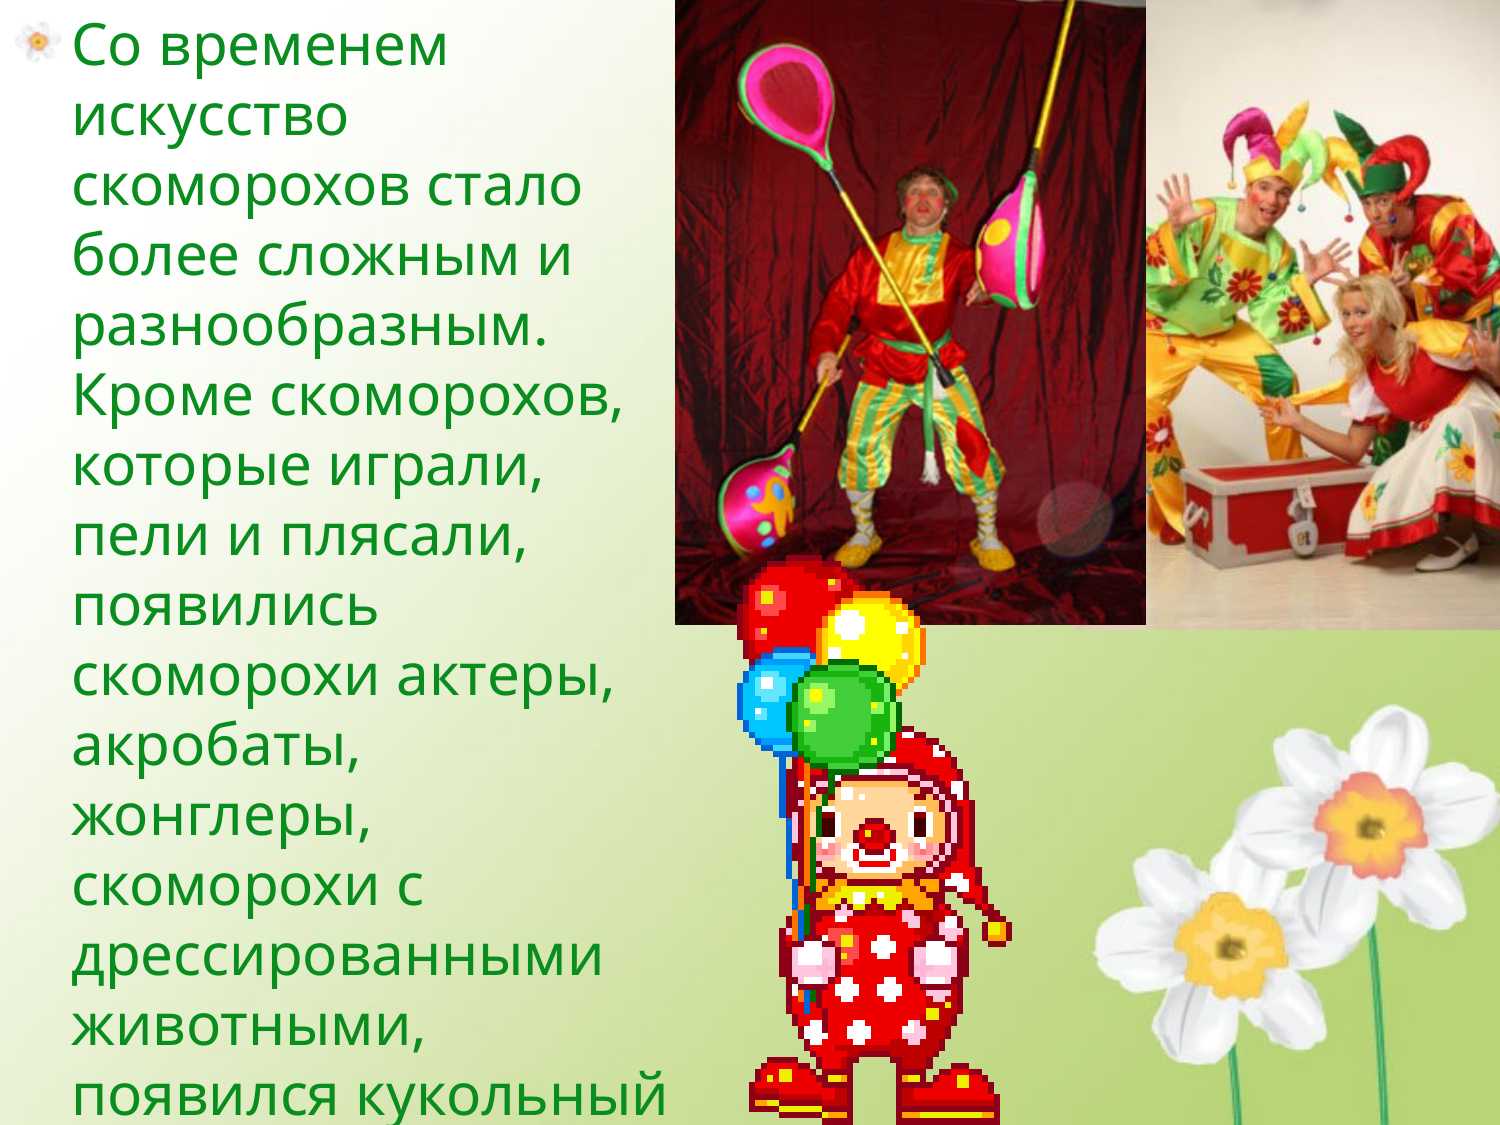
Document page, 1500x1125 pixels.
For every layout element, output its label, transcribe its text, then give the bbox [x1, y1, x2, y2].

list Со временем искусство скоморохов стало более сложным и разнообразным. Кроме скоморохов, которые играли, пели и плясали, появились скоморохи актеры, акробаты, жонглеры, скоморохи с дрессированными животными, появился кукольный театр. [0, 0, 688, 1125]
picture [674, 0, 1500, 1125]
picture [15, 21, 61, 63]
